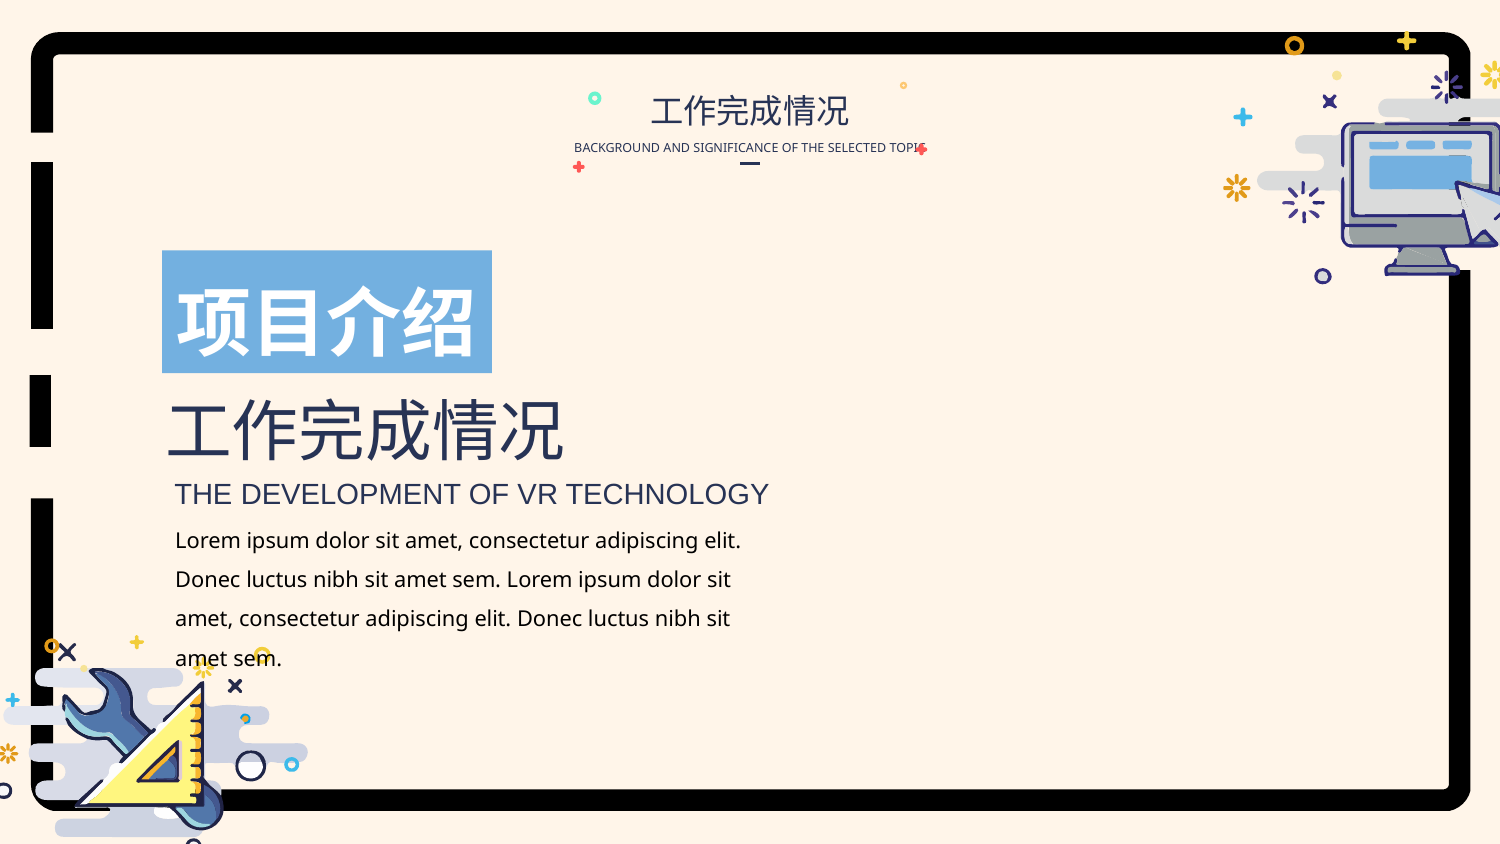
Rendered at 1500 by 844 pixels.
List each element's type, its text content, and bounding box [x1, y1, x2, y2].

text_box 工作完成情况 [150, 365, 744, 477]
text_box [915, 143, 928, 156]
text_box BACKGROUND AND SIGNIFICANCE OF THE SELECTED TOPIC [559, 132, 941, 163]
text_box 项目介绍 [162, 250, 492, 374]
text_box Lorem ipsum dolor sit amet, consectetur adipiscing elit. Donec luctus nibh sit amet sem. Lorem ipsum dolor sit amet, consectetur adipiscing elit. Donec luctus nibh sit amet sem. [160, 505, 786, 678]
text_box [572, 160, 585, 173]
text_box [899, 81, 908, 90]
text_box [588, 91, 602, 106]
text_box THE DEVELOPMENT OF VR TECHNOLOGY [159, 467, 786, 518]
text_box 工作完成情况 [635, 82, 865, 132]
